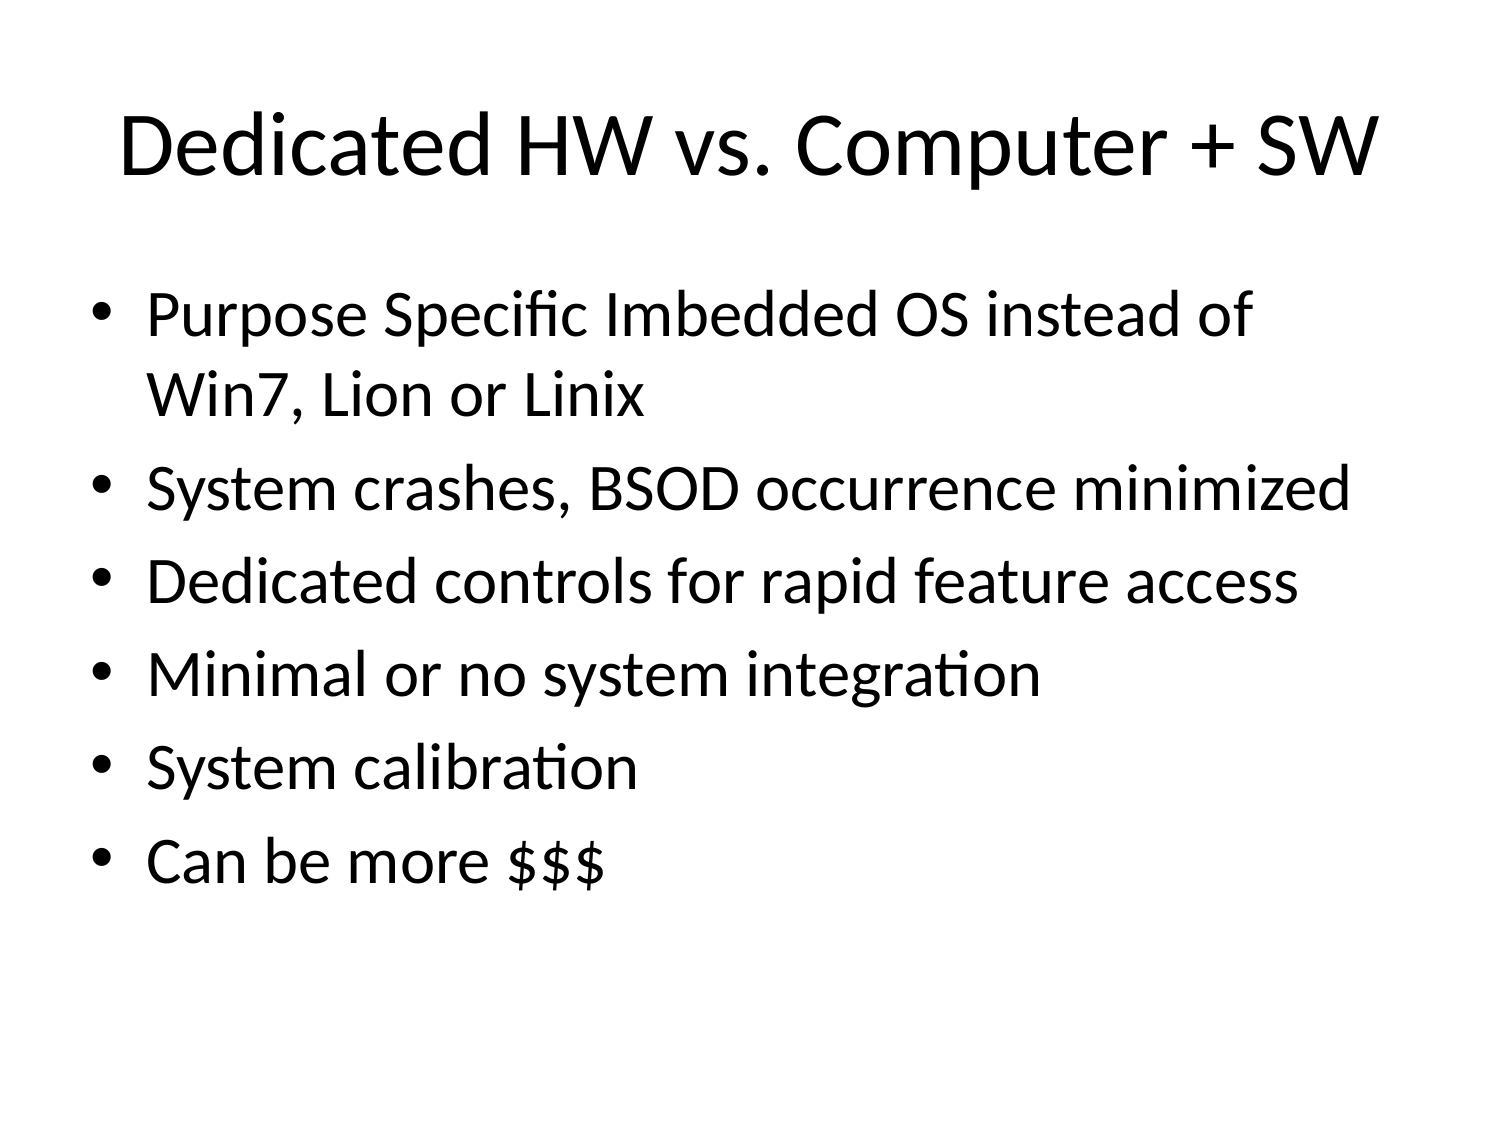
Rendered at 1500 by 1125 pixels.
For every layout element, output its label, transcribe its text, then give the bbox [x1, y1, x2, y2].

list Purpose Specific Imbedded OS instead of Win7, Lion or Linix System crashes, BSOD occurrence minimized Dedicated controls for rapid feature access Minimal or no system integration System calibration Can be more $$$ [75, 262, 1425, 1005]
title Dedicated HW vs. Computer + SW [75, 45, 1425, 233]
